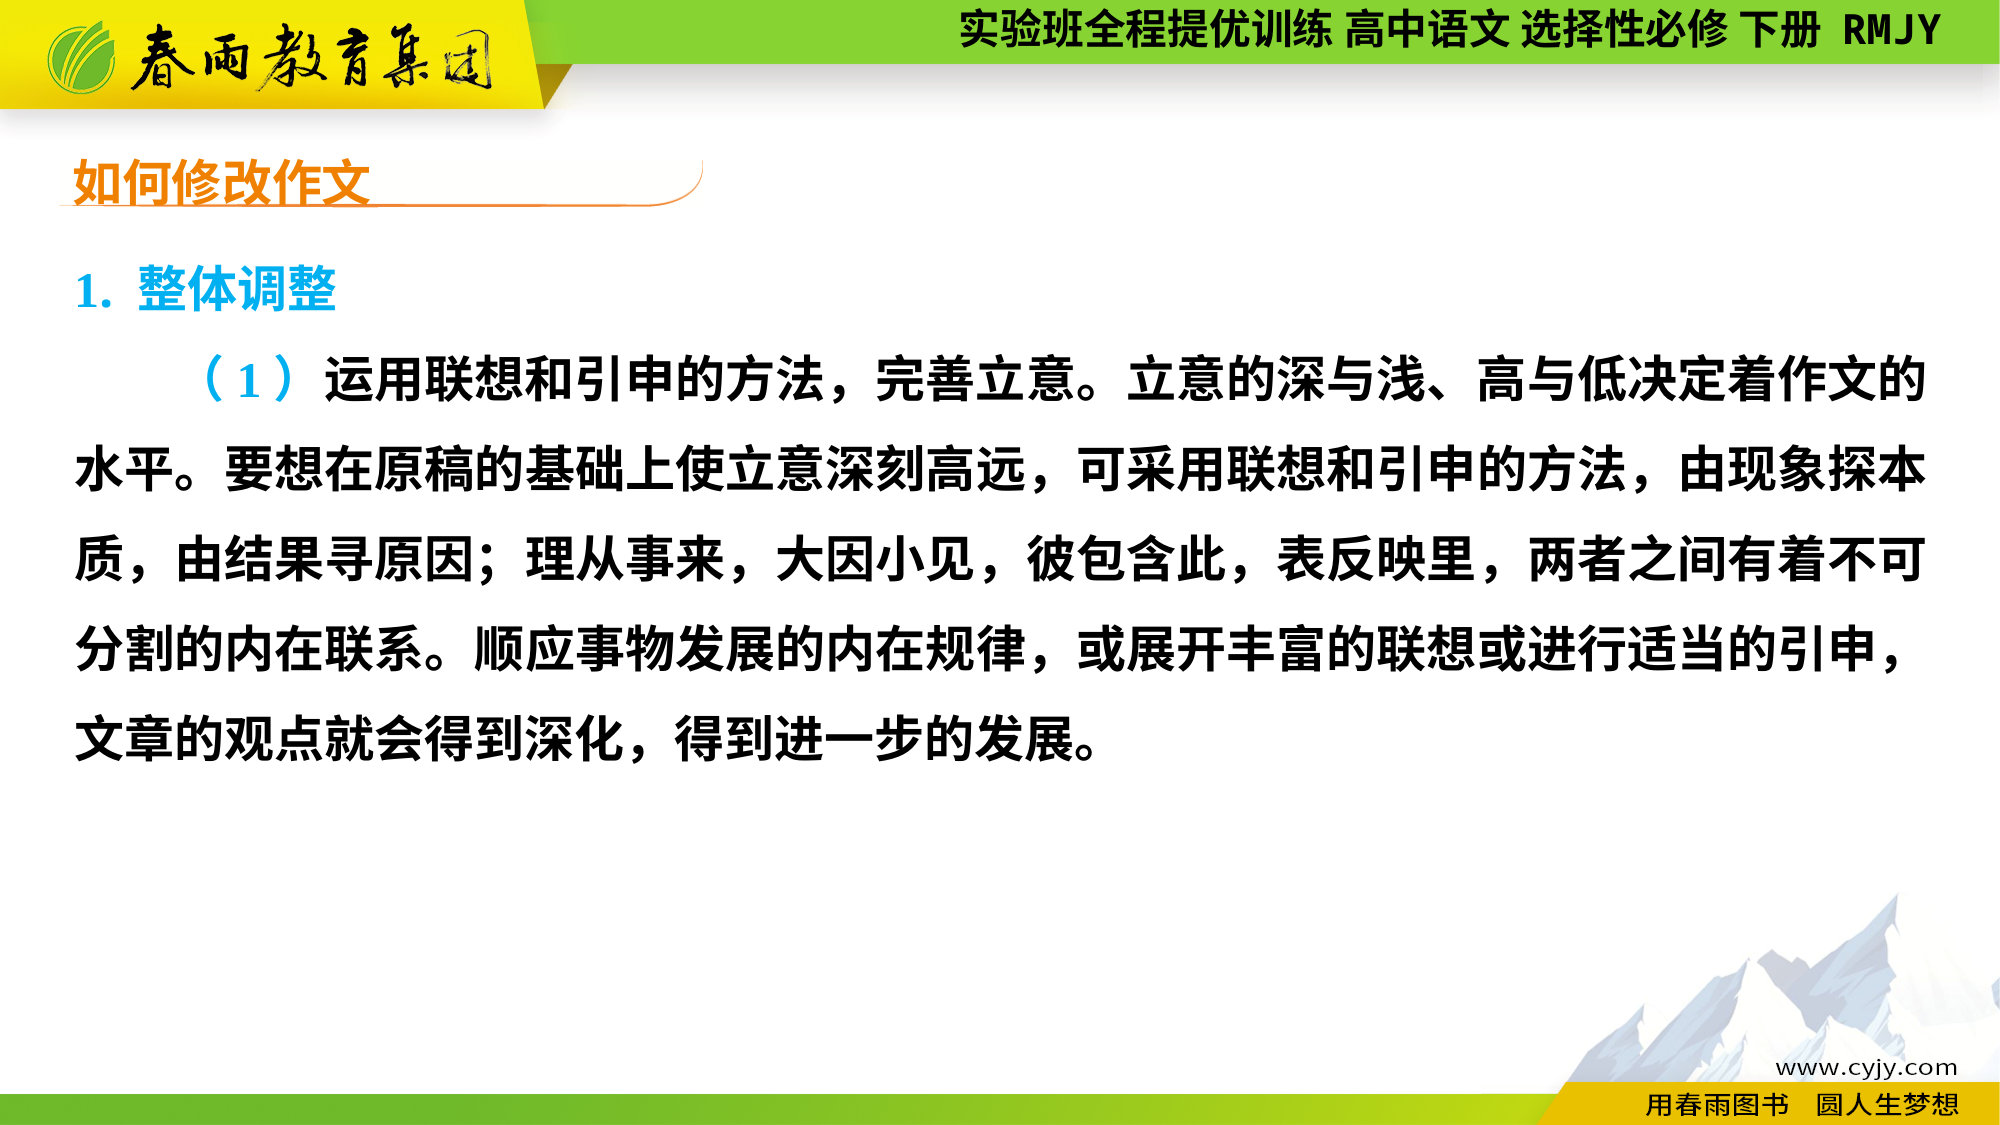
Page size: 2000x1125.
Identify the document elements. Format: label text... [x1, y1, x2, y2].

list 1. 整体调整 （1）运用联想和引申的方法，完善立意。立意的深与浅、高与低决定着作文的水平。要想在原稿的基础上使立意深刻高远，可采用联想和引申的方法，由现象探本质，由结果寻原因；理从事来，大因小见，彼包含此，表反映里，两者之间有着不可分割的内在联系。顺应事物发展的内在规律，或展开丰富的联想或进行适当的引申，文章的观点就会得到深化，得到进一步的发展。 [59, 220, 1944, 781]
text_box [54, 113, 703, 209]
picture [0, 0, 2000, 1125]
